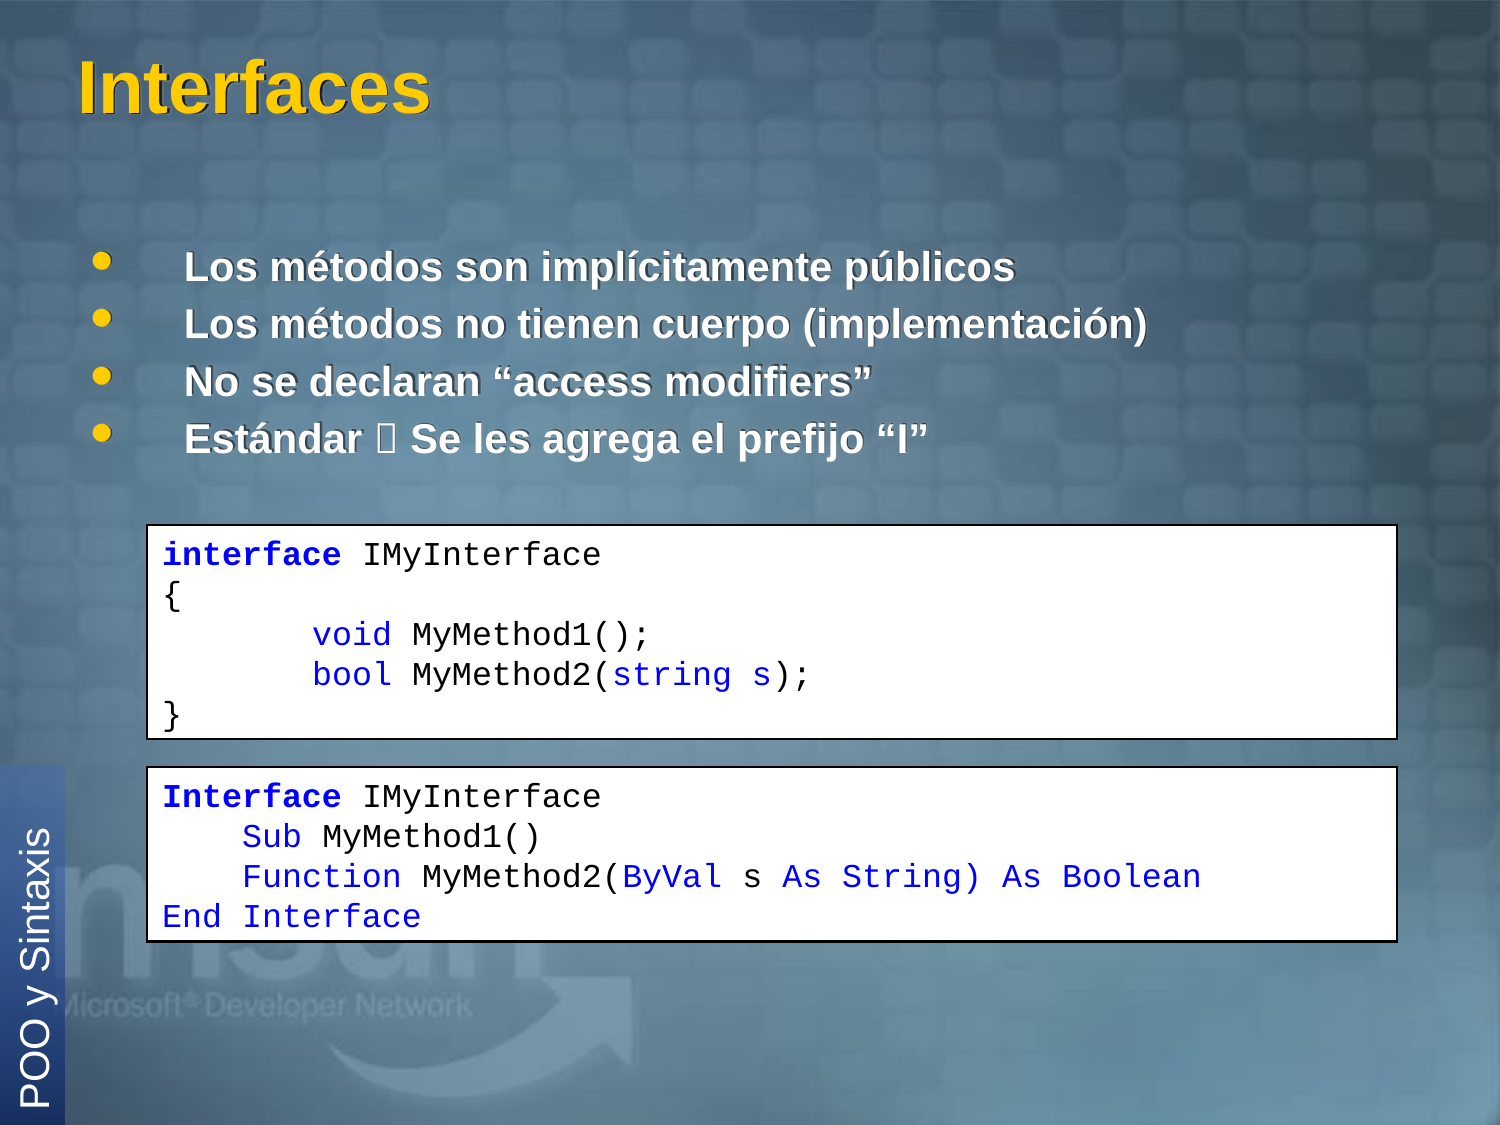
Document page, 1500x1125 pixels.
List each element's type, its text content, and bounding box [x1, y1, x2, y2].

text_box interface IMyInterface { void MyMethod1(); bool MyMethod2(string s); } [147, 524, 1398, 740]
text_box Interface IMyInterface Sub MyMethod1() Function MyMethod2(ByVal s As String) As Boolean End Interface [147, 767, 1398, 942]
text_box POO y Sintaxis [0, 765, 65, 1125]
picture [0, 0, 1500, 1125]
title Interfaces [62, 41, 1440, 138]
list Los métodos son implícitamente públicos Los métodos no tienen cuerpo (implementación) No se declaran “access modifiers” Estándar  Se les agrega el prefijo “I” [75, 237, 1425, 479]
